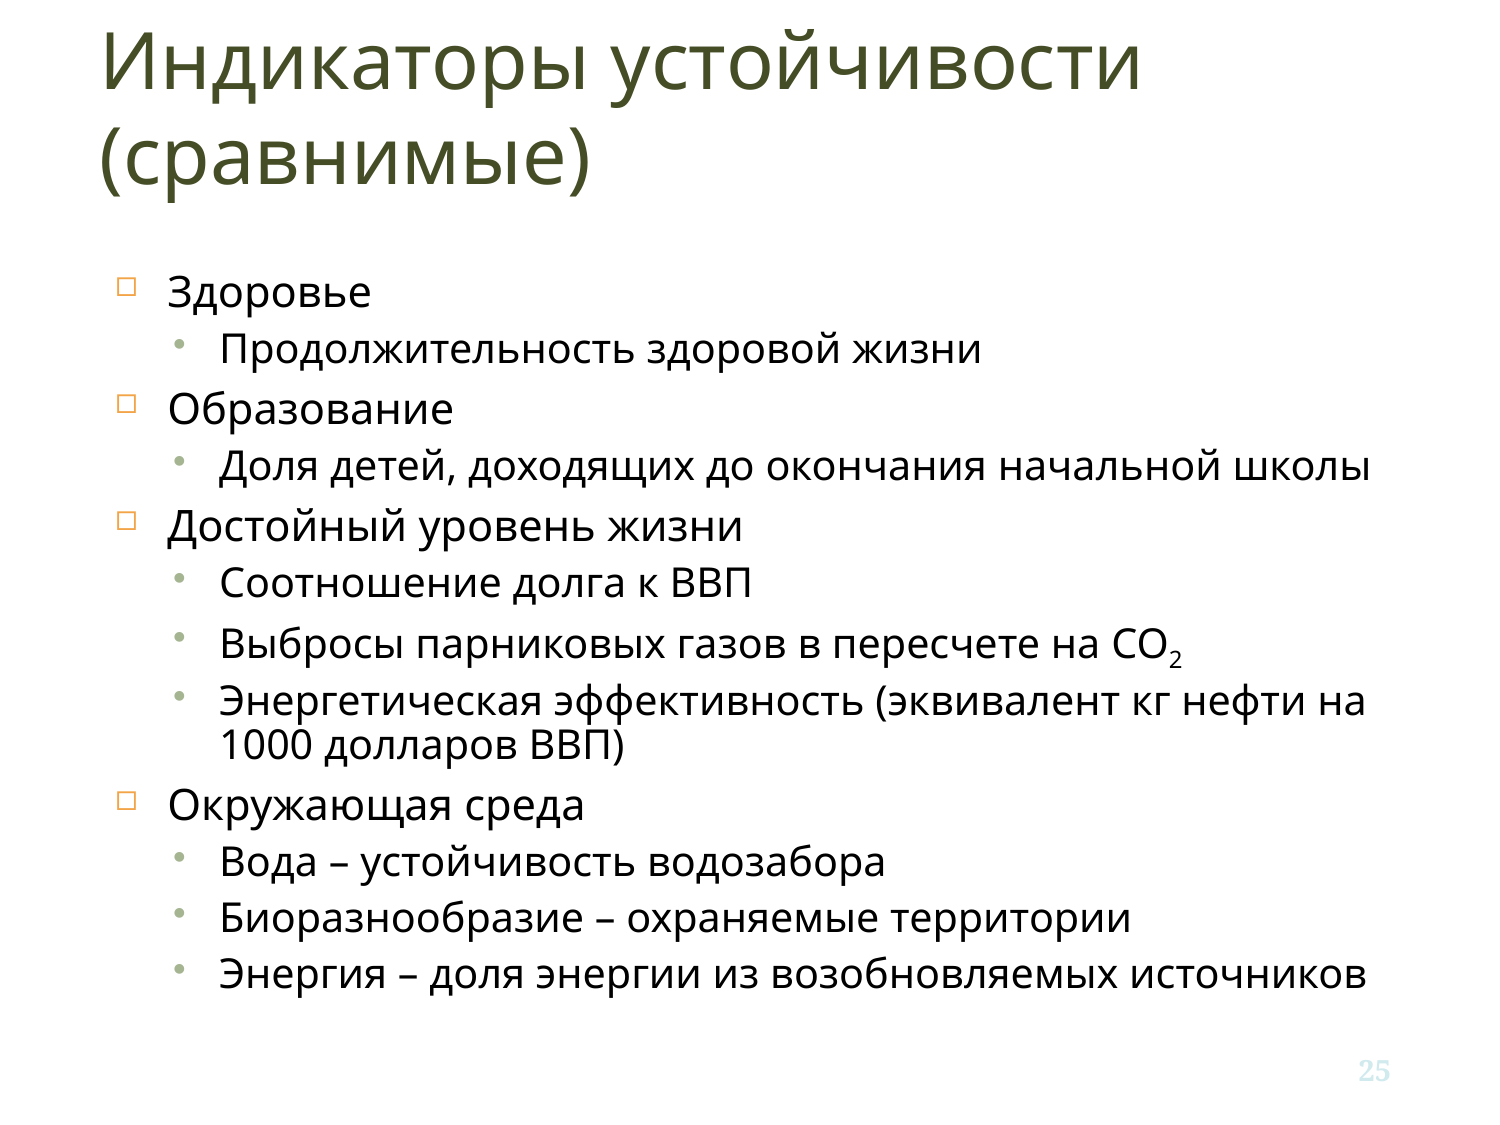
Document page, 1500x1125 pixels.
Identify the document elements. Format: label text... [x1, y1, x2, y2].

title Индикаторы устойчивости (сравнимые) [99, 37, 1438, 200]
slide_number 25 [1325, 1042, 1425, 1103]
list Здоровье Продолжительность здоровой жизни Образование Доля детей, доходящих до окончания начальной школы Достойный уровень жизни Соотношение долга к ВВП Выбросы парниковых газов в пересчете на CO2 Энергетическая эффективность (эквивалент кг нефти на 1000 долларов ВВП) Окружающая среда Вода – устойчивость водозабора Биоразнообразие – охраняемые территории Энергия – доля энергии из возобновляемых источников [100, 262, 1438, 1005]
